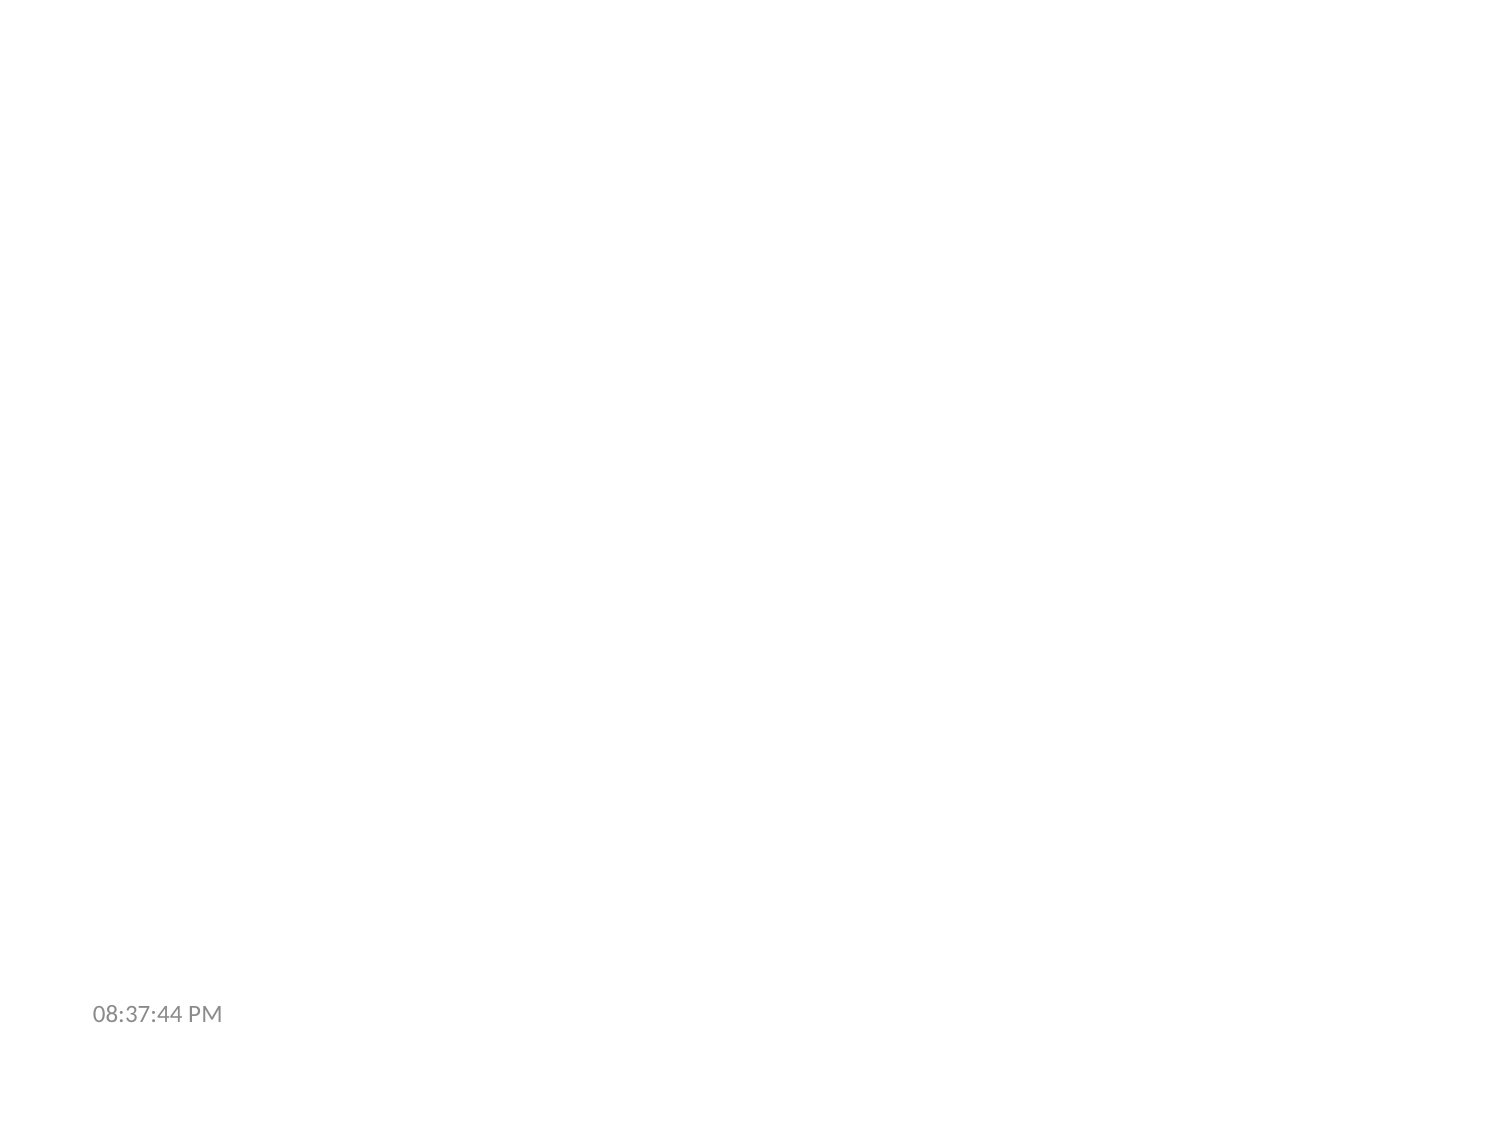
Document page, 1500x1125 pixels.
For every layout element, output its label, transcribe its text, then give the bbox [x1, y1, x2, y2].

text_box 3:35:09 PM [77, 982, 428, 1043]
